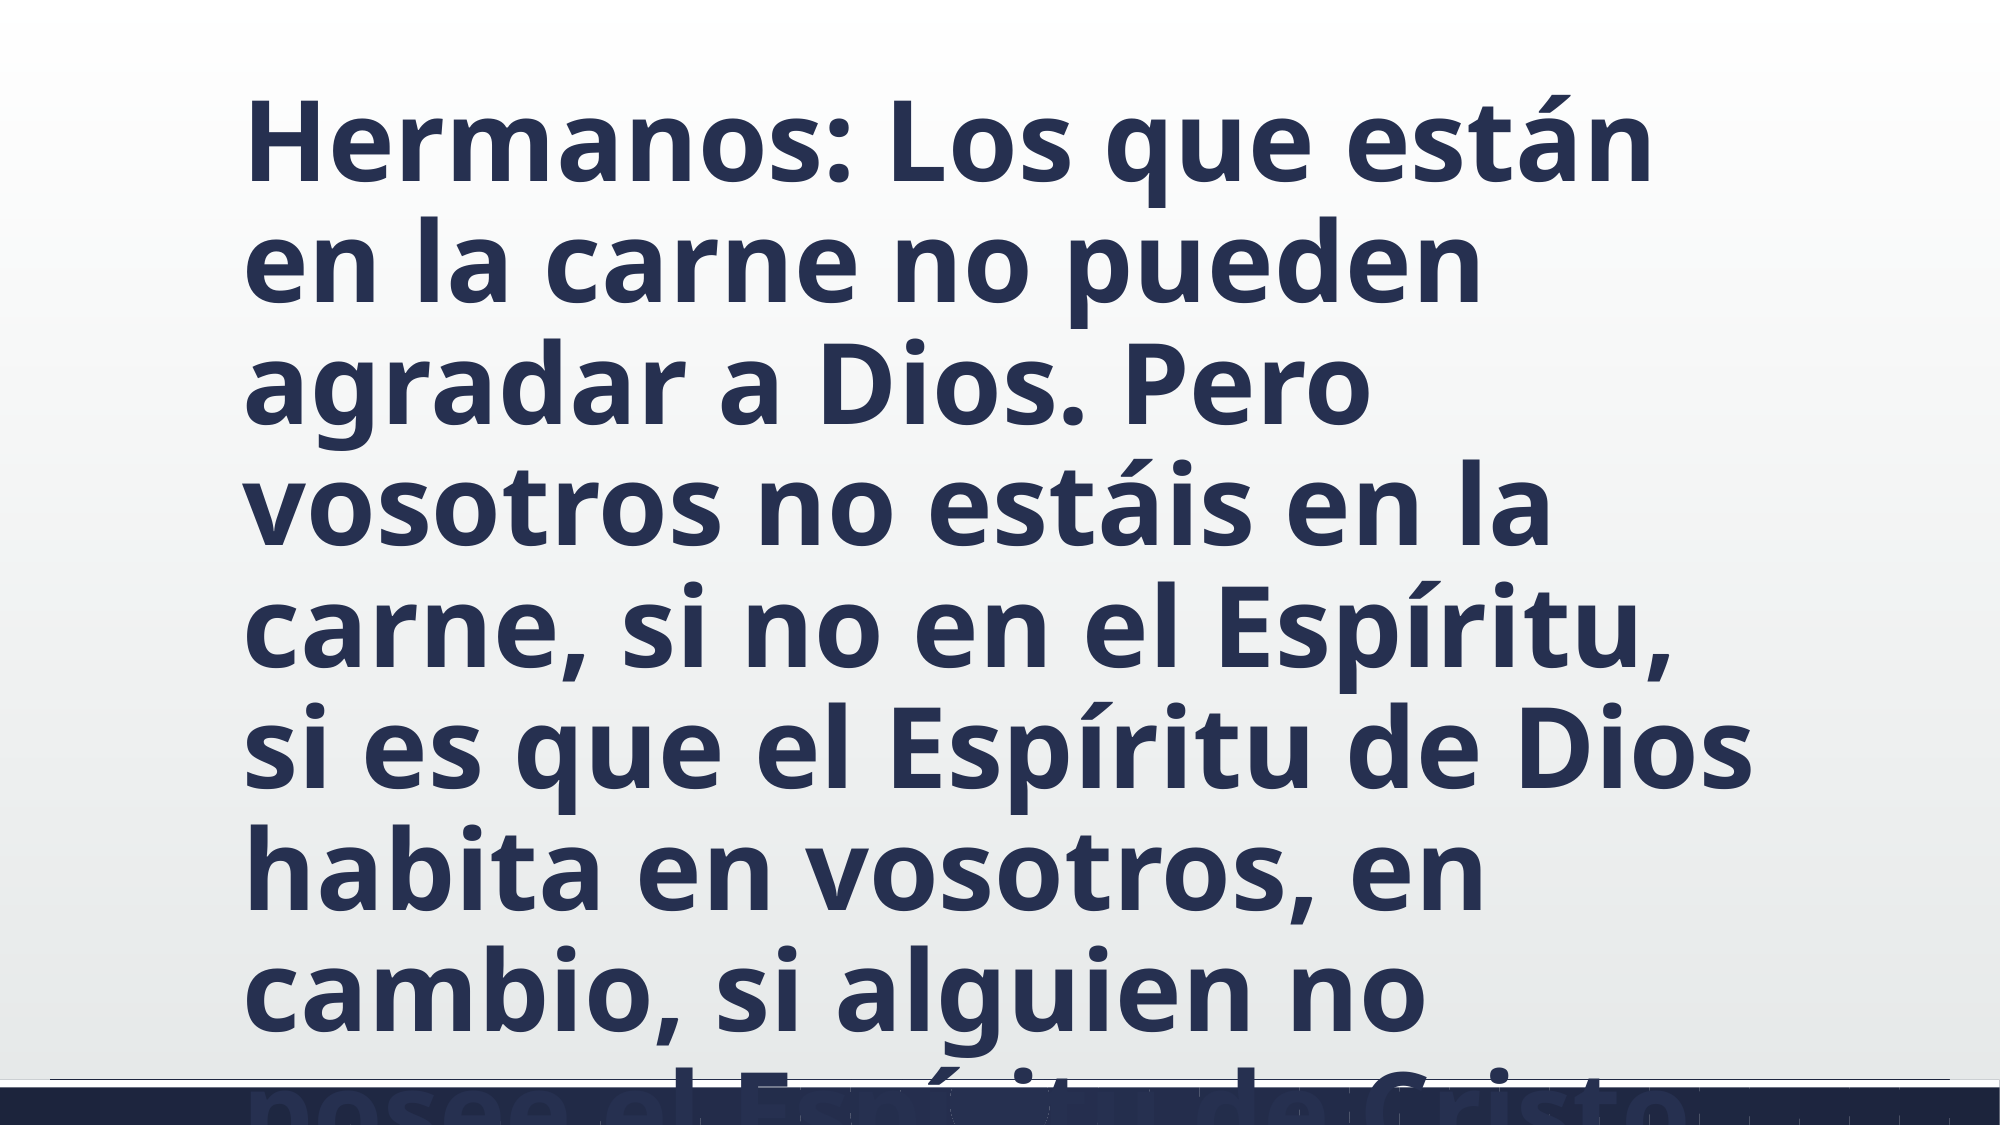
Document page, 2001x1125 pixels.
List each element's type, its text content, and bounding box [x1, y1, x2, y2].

list Hermanos: Los que están en la carne no pueden agradar a Dios. Pero vosotros no estáis en la carne, si no en el Espíritu, si es que el Espíritu de Dios habita en vosotros, en cambio, si alguien no posee el Espíritu de Cristo no es de Cristo. [219, 76, 1780, 990]
